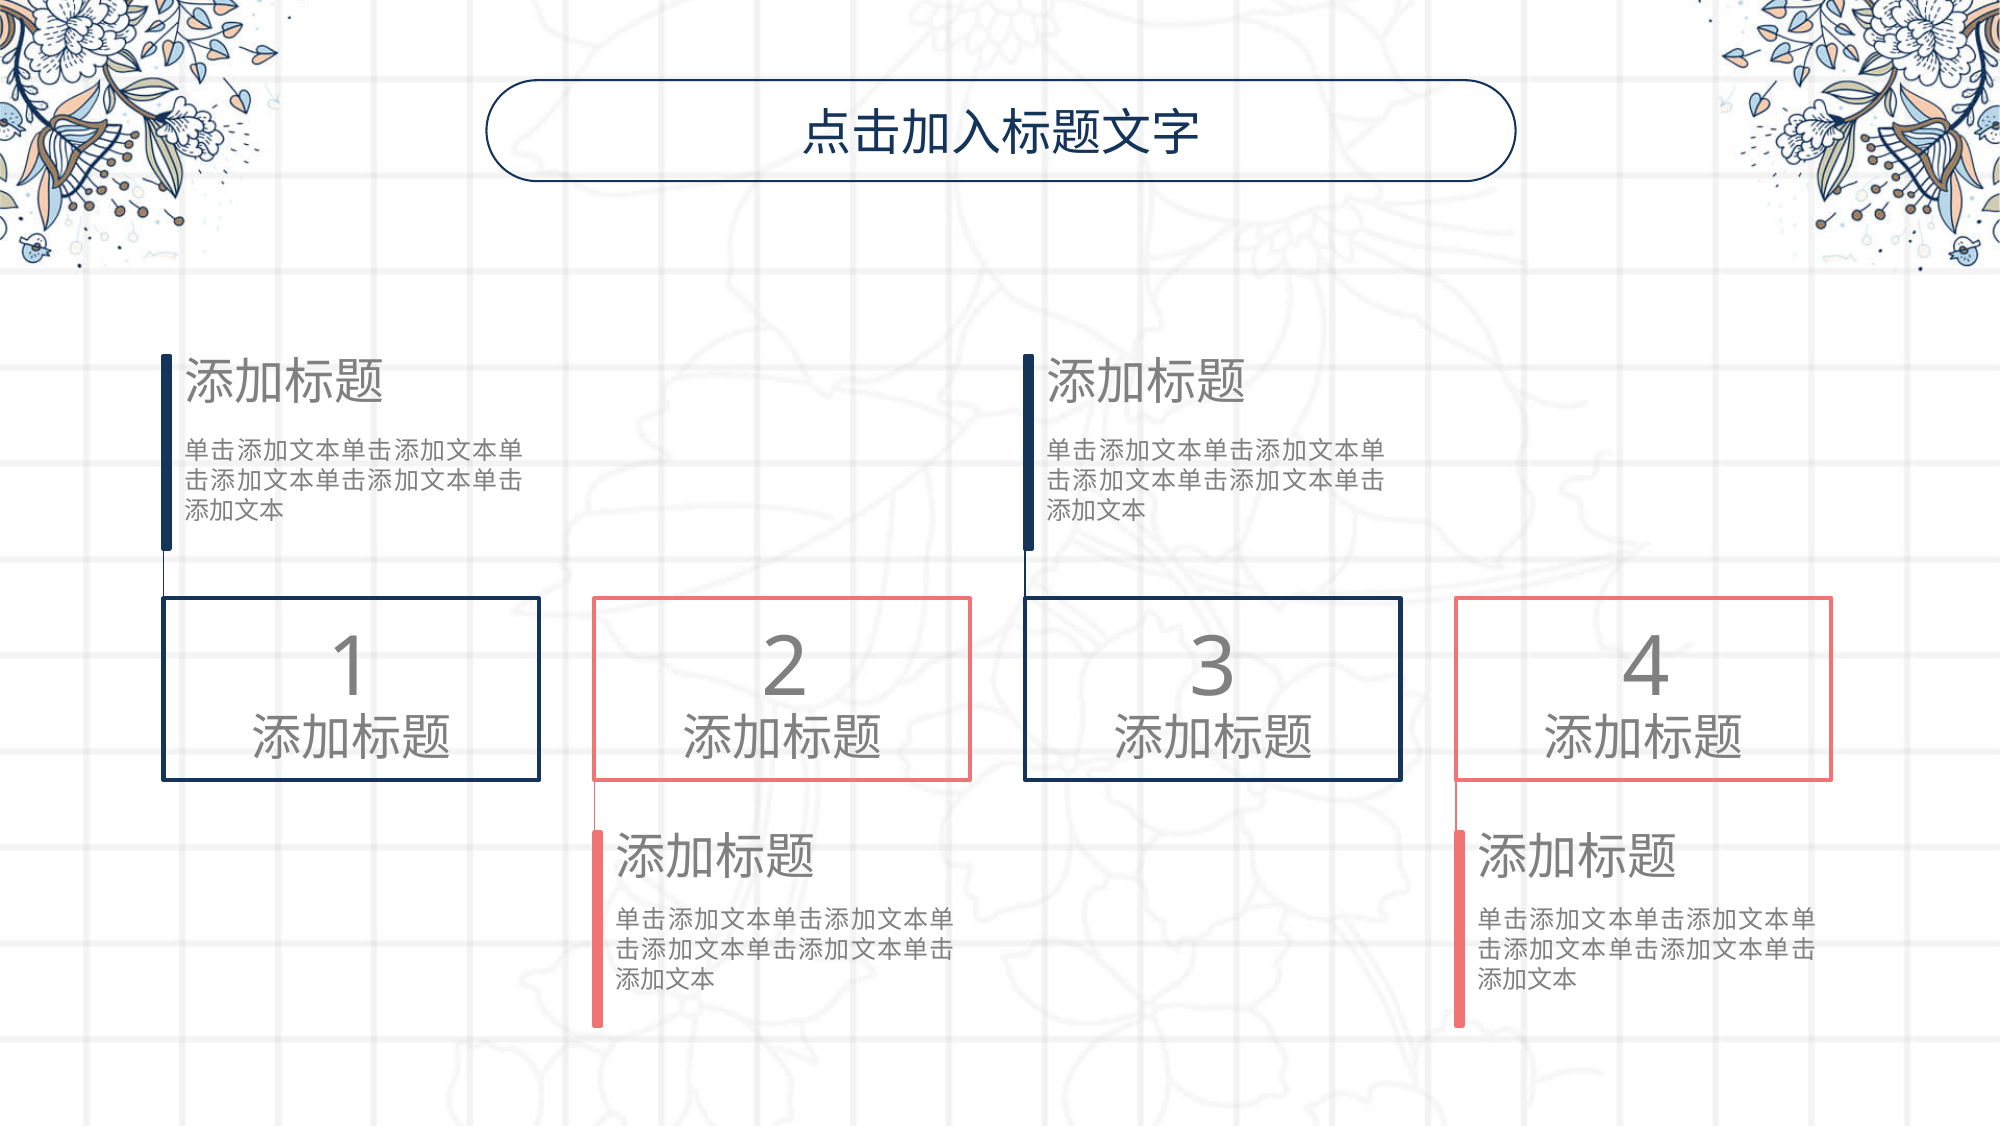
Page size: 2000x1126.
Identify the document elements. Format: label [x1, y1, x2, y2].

text_box [428, 79, 1574, 182]
text_box [163, 349, 1832, 1026]
picture [0, 0, 2000, 1126]
